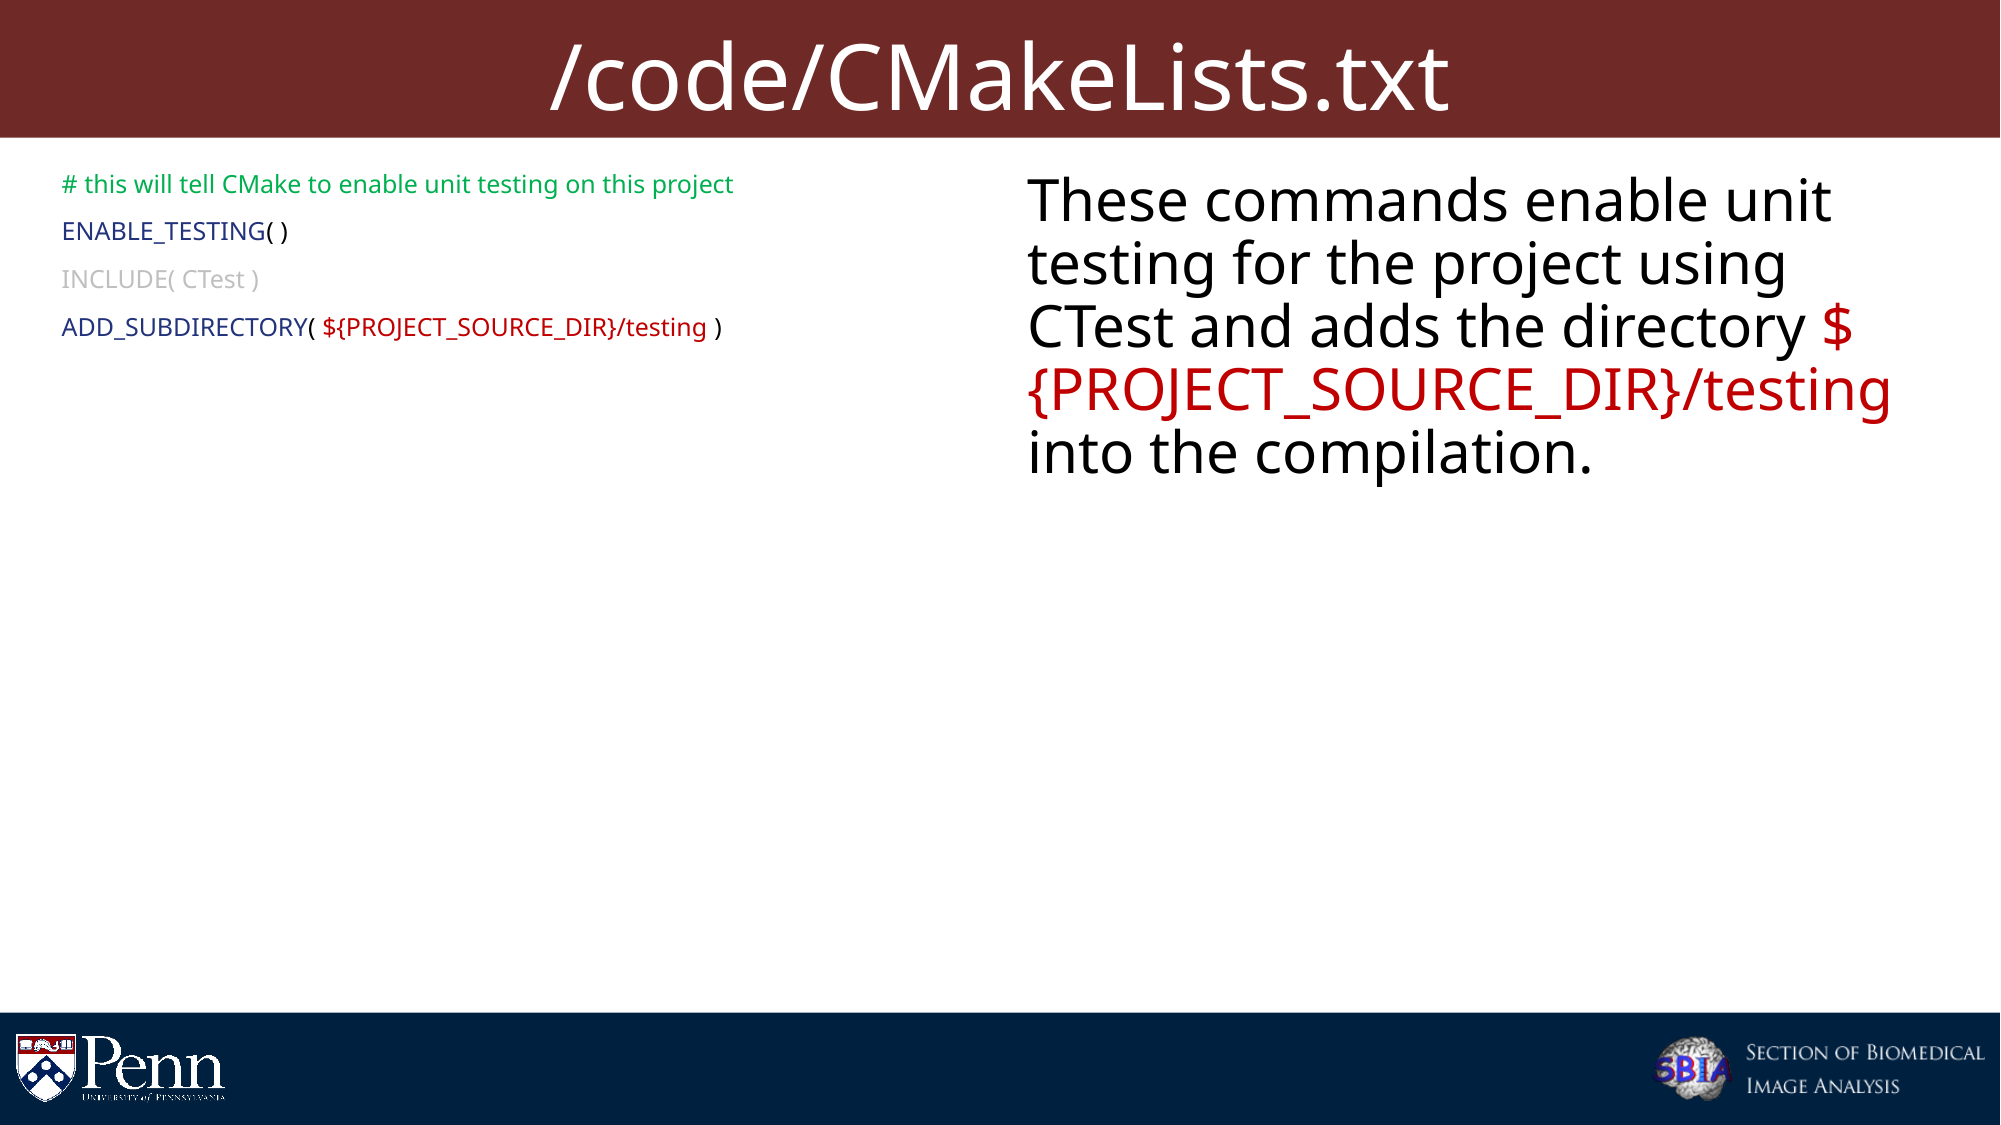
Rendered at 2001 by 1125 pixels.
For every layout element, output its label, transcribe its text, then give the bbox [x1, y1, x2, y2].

picture [16, 1034, 225, 1103]
title /code/CMakeLists.txt [46, 0, 1954, 138]
list These commands enable unit testing for the project using CTest and adds the directory ${PROJECT_SOURCE_DIR}/testing into the compilation. [1012, 164, 1954, 987]
list # this will tell CMake to enable unit testing on this project ENABLE_TESTING( ) INCLUDE( CTest ) ADD_SUBDIRECTORY( ${PROJECT_SOURCE_DIR}/testing ) [46, 164, 985, 987]
picture [1652, 1035, 1985, 1102]
